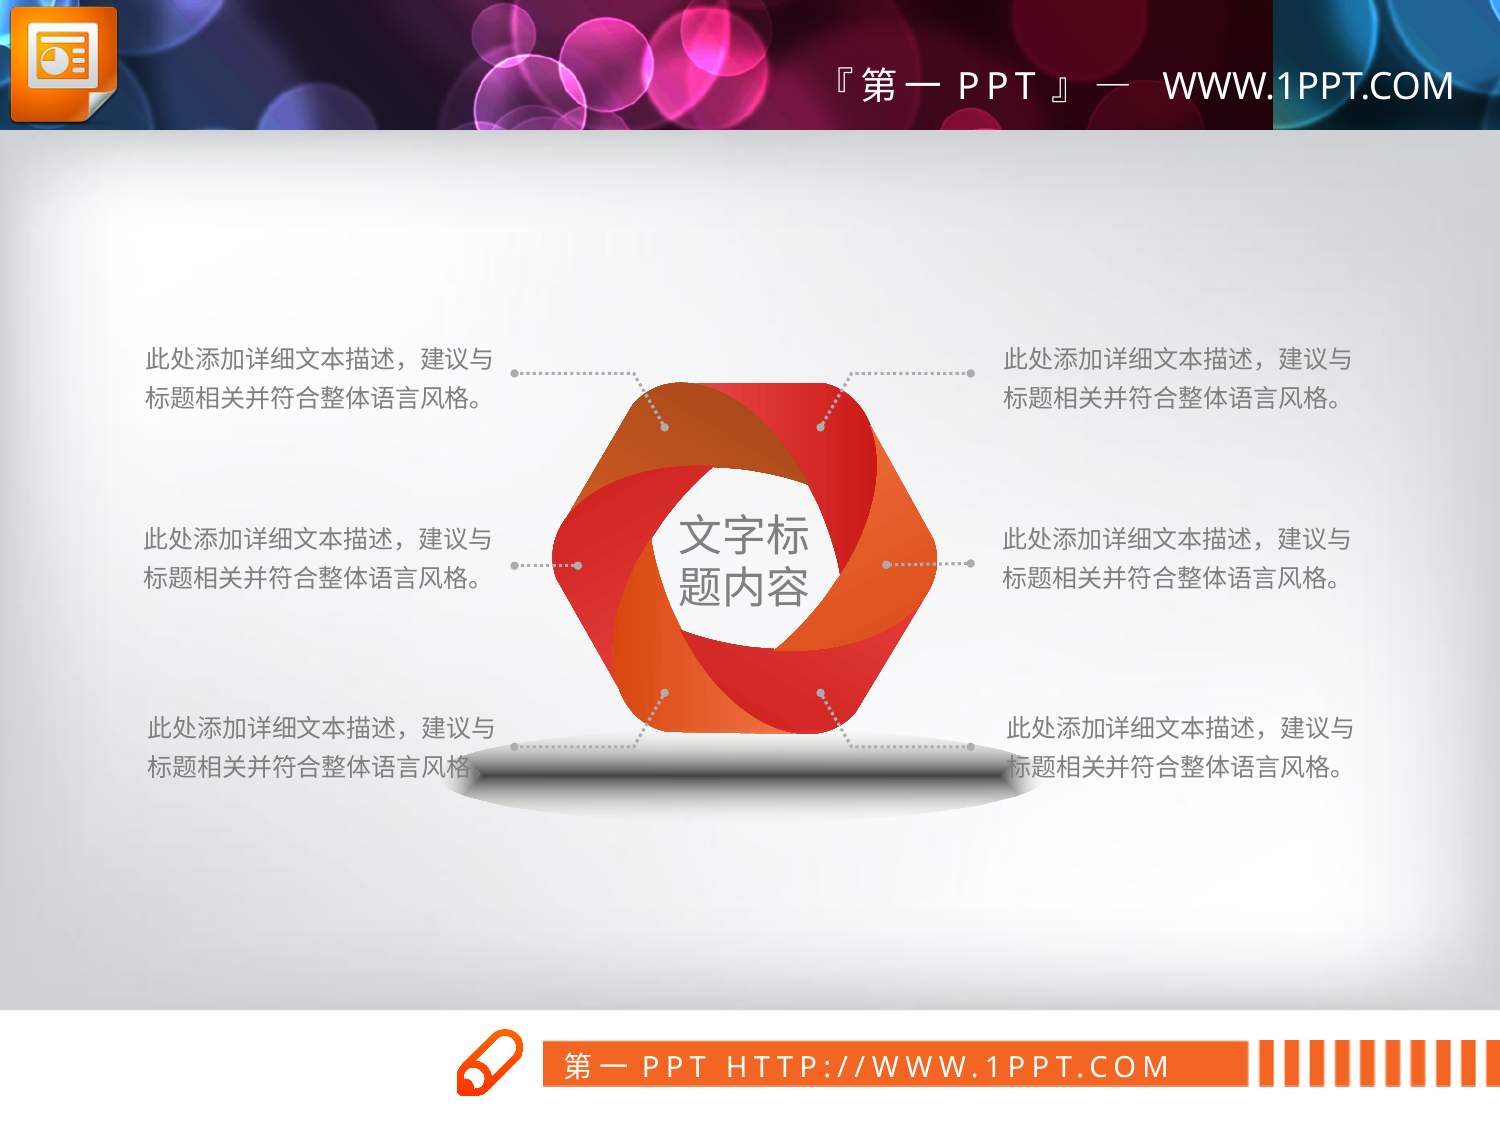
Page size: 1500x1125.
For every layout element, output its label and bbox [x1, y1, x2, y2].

text_box [126, 312, 665, 434]
text_box [128, 681, 665, 803]
text_box [542, 741, 939, 823]
text_box [820, 312, 1373, 434]
picture [543, 1040, 1500, 1087]
text_box [562, 382, 928, 733]
text_box [125, 492, 579, 614]
picture [0, 0, 1500, 1012]
text_box [820, 681, 1375, 803]
text_box [885, 492, 1372, 614]
